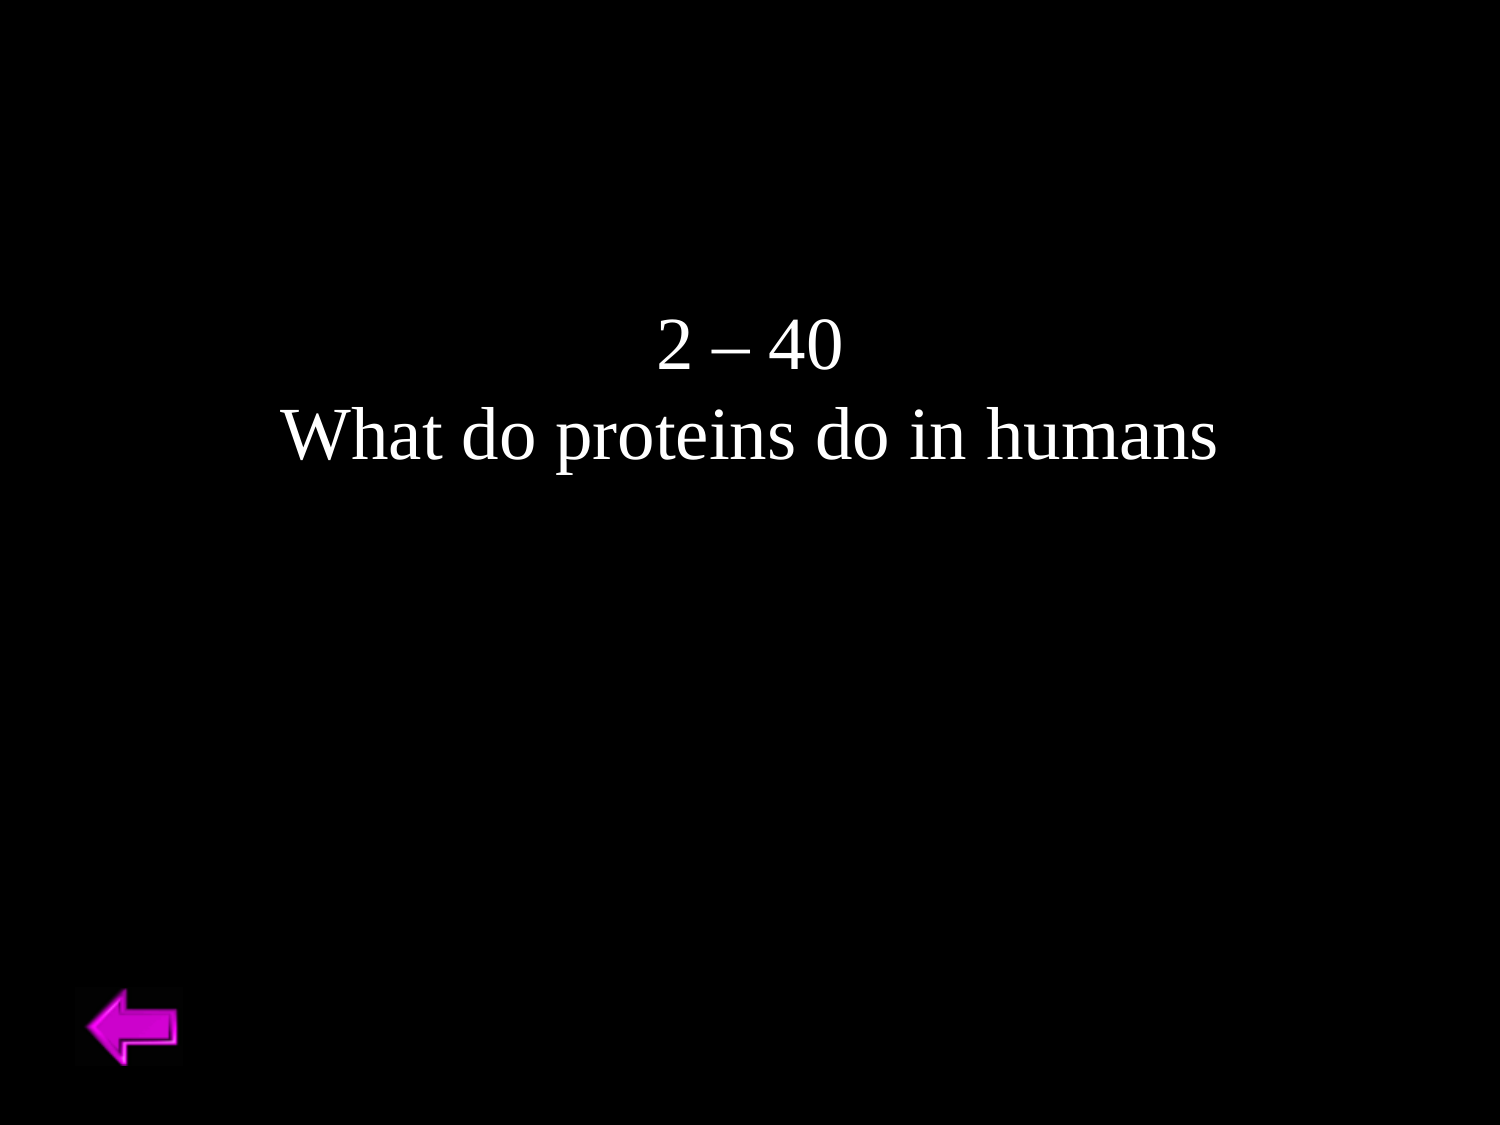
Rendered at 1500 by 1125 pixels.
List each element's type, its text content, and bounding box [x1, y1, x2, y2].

text_box 2 – 40 What do proteins do in humans [12, 287, 1488, 483]
picture [74, 987, 183, 1066]
